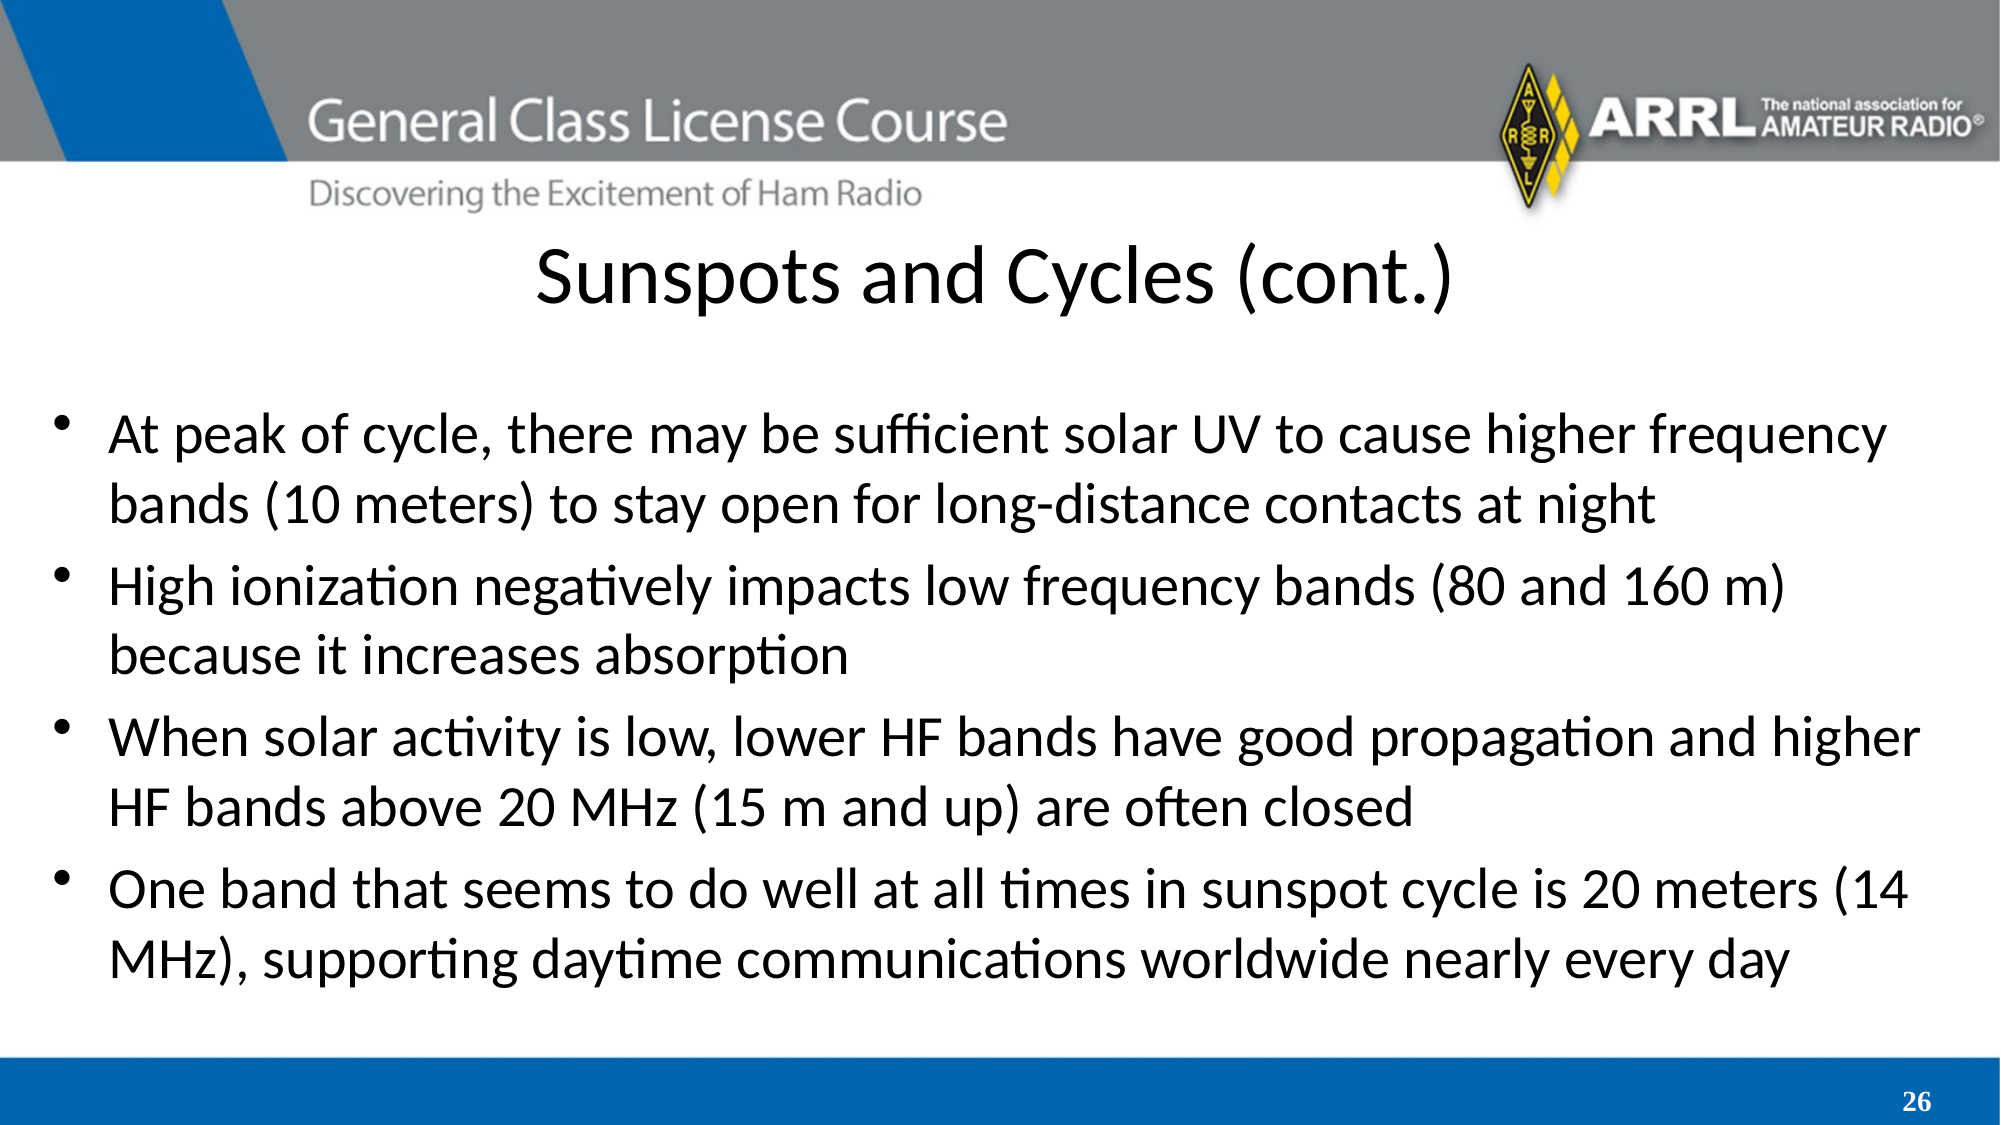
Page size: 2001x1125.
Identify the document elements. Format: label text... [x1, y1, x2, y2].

title Sunspots and Cycles (cont.) [96, 212, 1897, 356]
picture [0, 0, 2001, 1125]
list At peak of cycle, there may be sufficient solar UV to cause higher frequency bands (10 meters) to stay open for long-distance contacts at night High ionization negatively impacts low frequency bands (80 and 160 m) because it increases absorption When solar activity is low, lower HF bands have good propagation and higher HF bands above 20 MHz (15 m and up) are often closed One band that seems to do well at all times in sunspot cycle is 20 meters (14 MHz), supporting daytime communications worldwide nearly every day [37, 387, 1950, 1075]
